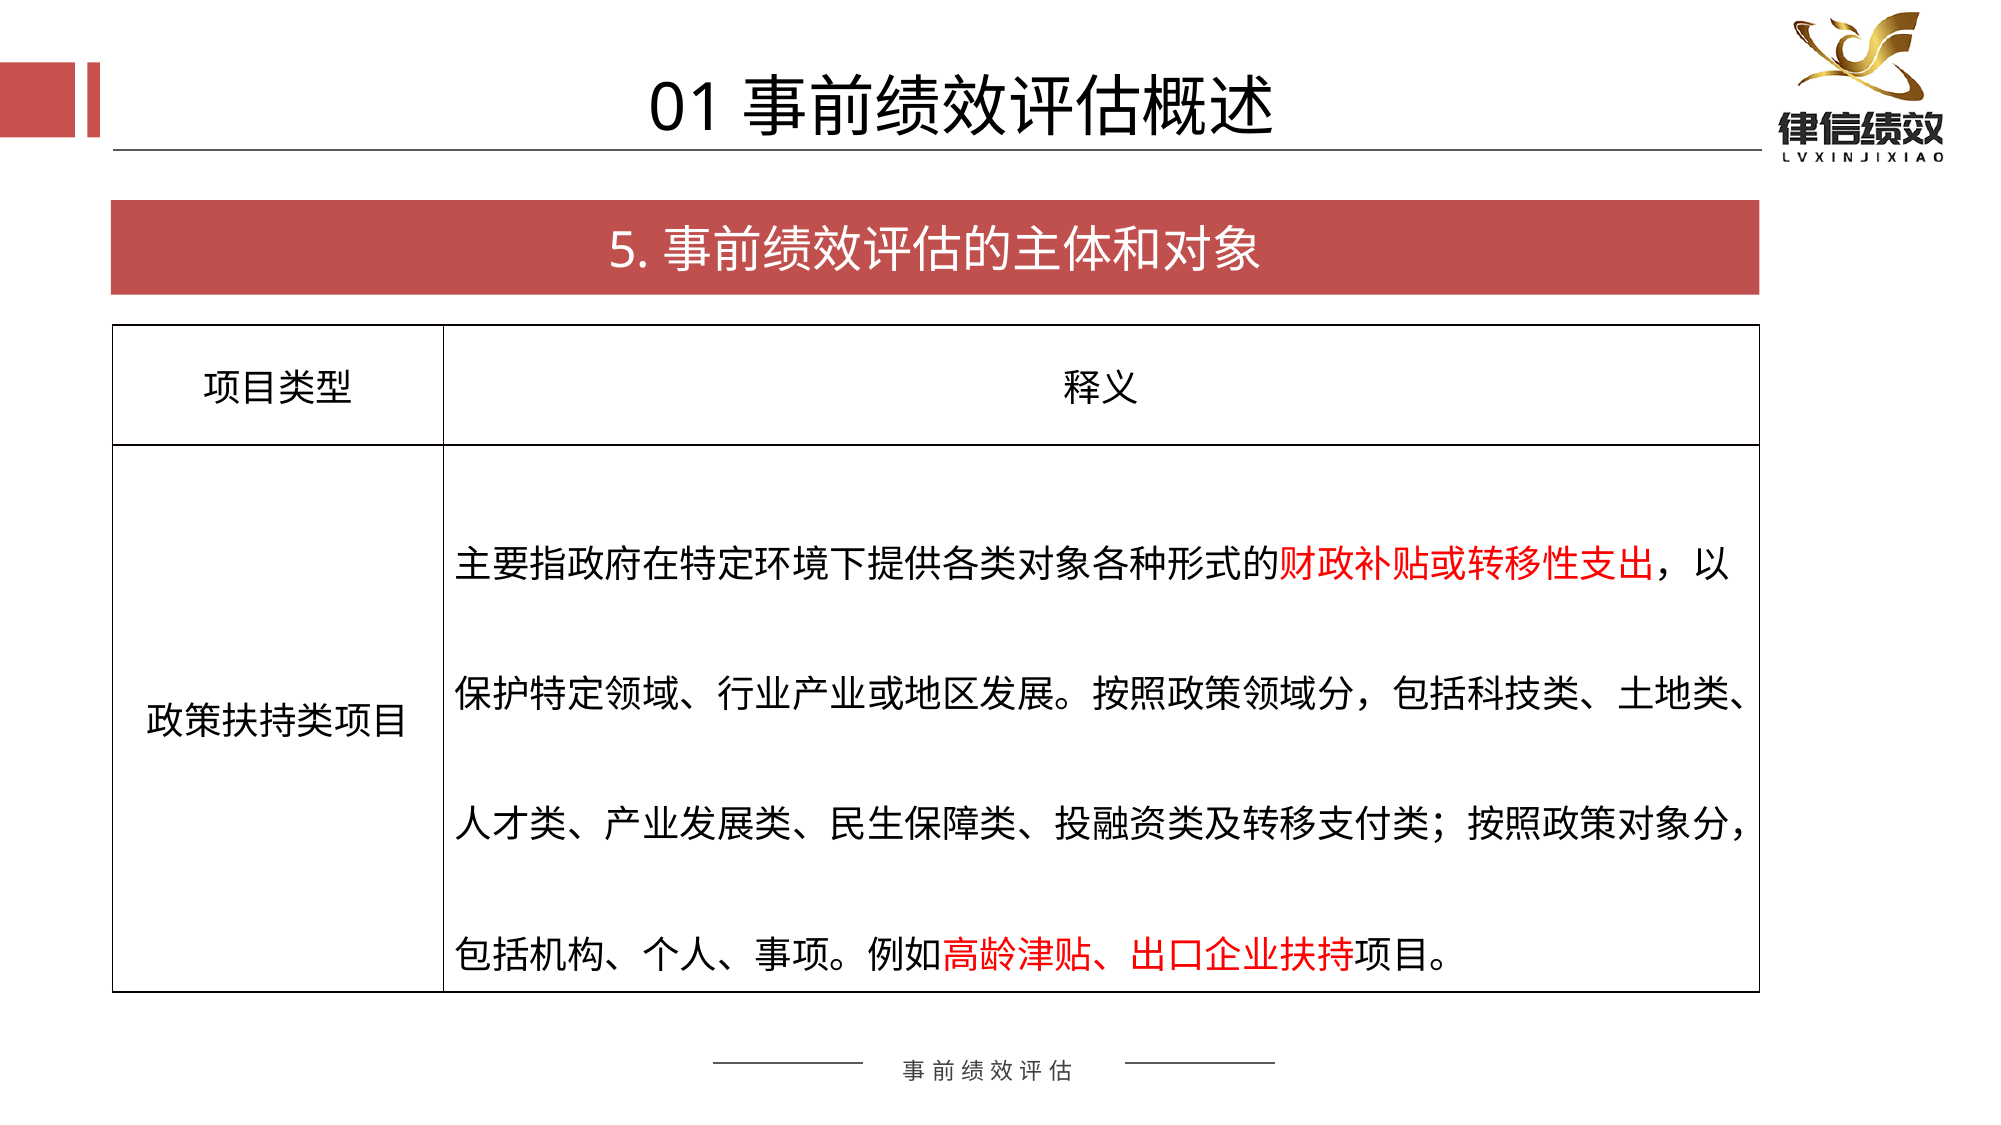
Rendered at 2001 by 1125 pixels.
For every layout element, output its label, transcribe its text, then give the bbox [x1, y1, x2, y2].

table_cell 政策扶持类项目 [113, 446, 443, 991]
text_box 5.事前绩效评估的主体和对象 [109, 198, 1762, 297]
text_box 01事前绩效评估概述 [575, 62, 1350, 145]
picture [1762, 0, 1959, 175]
table_header 项目类型 [113, 326, 443, 444]
table_cell 主要指政府在特定环境下提供各类对象各种形式的财政补贴或转移性支出，以保护特定领域、行业产业或地区发展。按照政策领域分，包括科技类、土地类、人才类、产业发展类、民生保障类、投融资类及转移支付类；按照政策对象分，包括机构、个人、事项。例如高龄津贴、出口企业扶持项目。 [444, 446, 1759, 991]
table_header 释义 [444, 326, 1759, 444]
